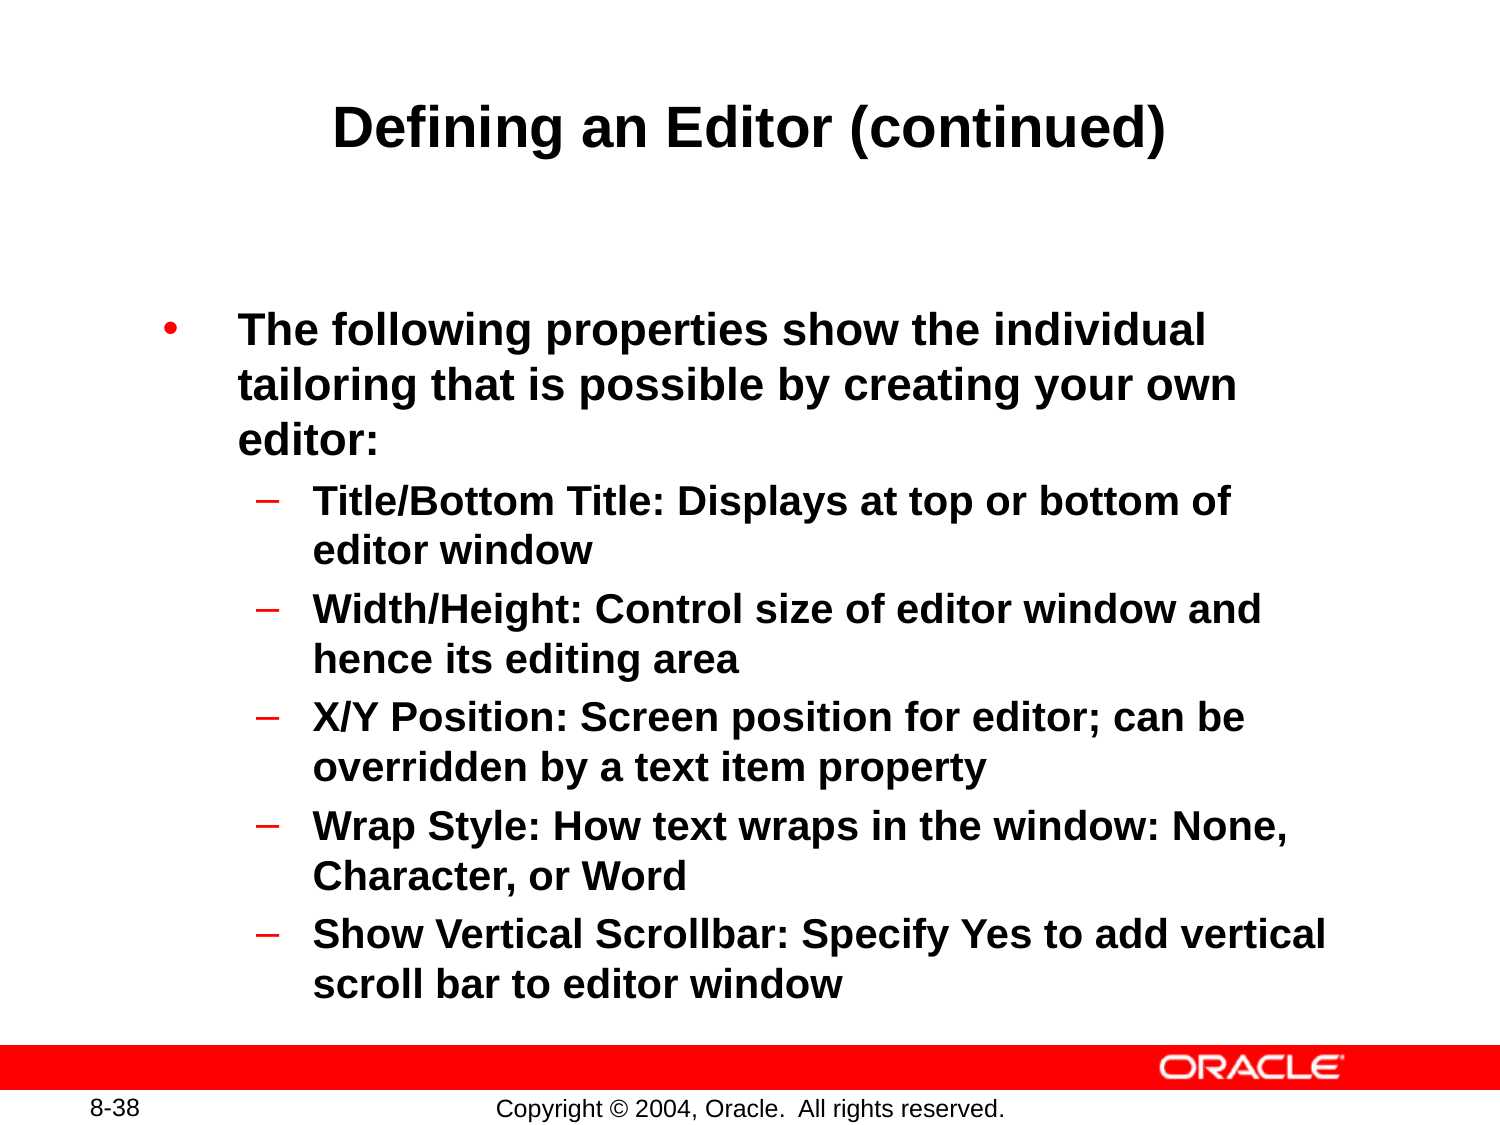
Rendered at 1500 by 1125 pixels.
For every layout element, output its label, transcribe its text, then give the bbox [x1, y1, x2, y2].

title Defining an Editor (continued) [149, 87, 1351, 232]
list The following properties show the individual tailoring that is possible by creating your own editor: Title/Bottom Title: Displays at top or bottom of editor window Width/Height: Control size of editor window and hence its editing area X/Y Position: Screen position for editor; can be overridden by a text item property Wrap Style: How text wraps in the window: None, Character, or Word Show Vertical Scrollbar: Specify Yes to add vertical scroll bar to editor window [141, 297, 1351, 1091]
